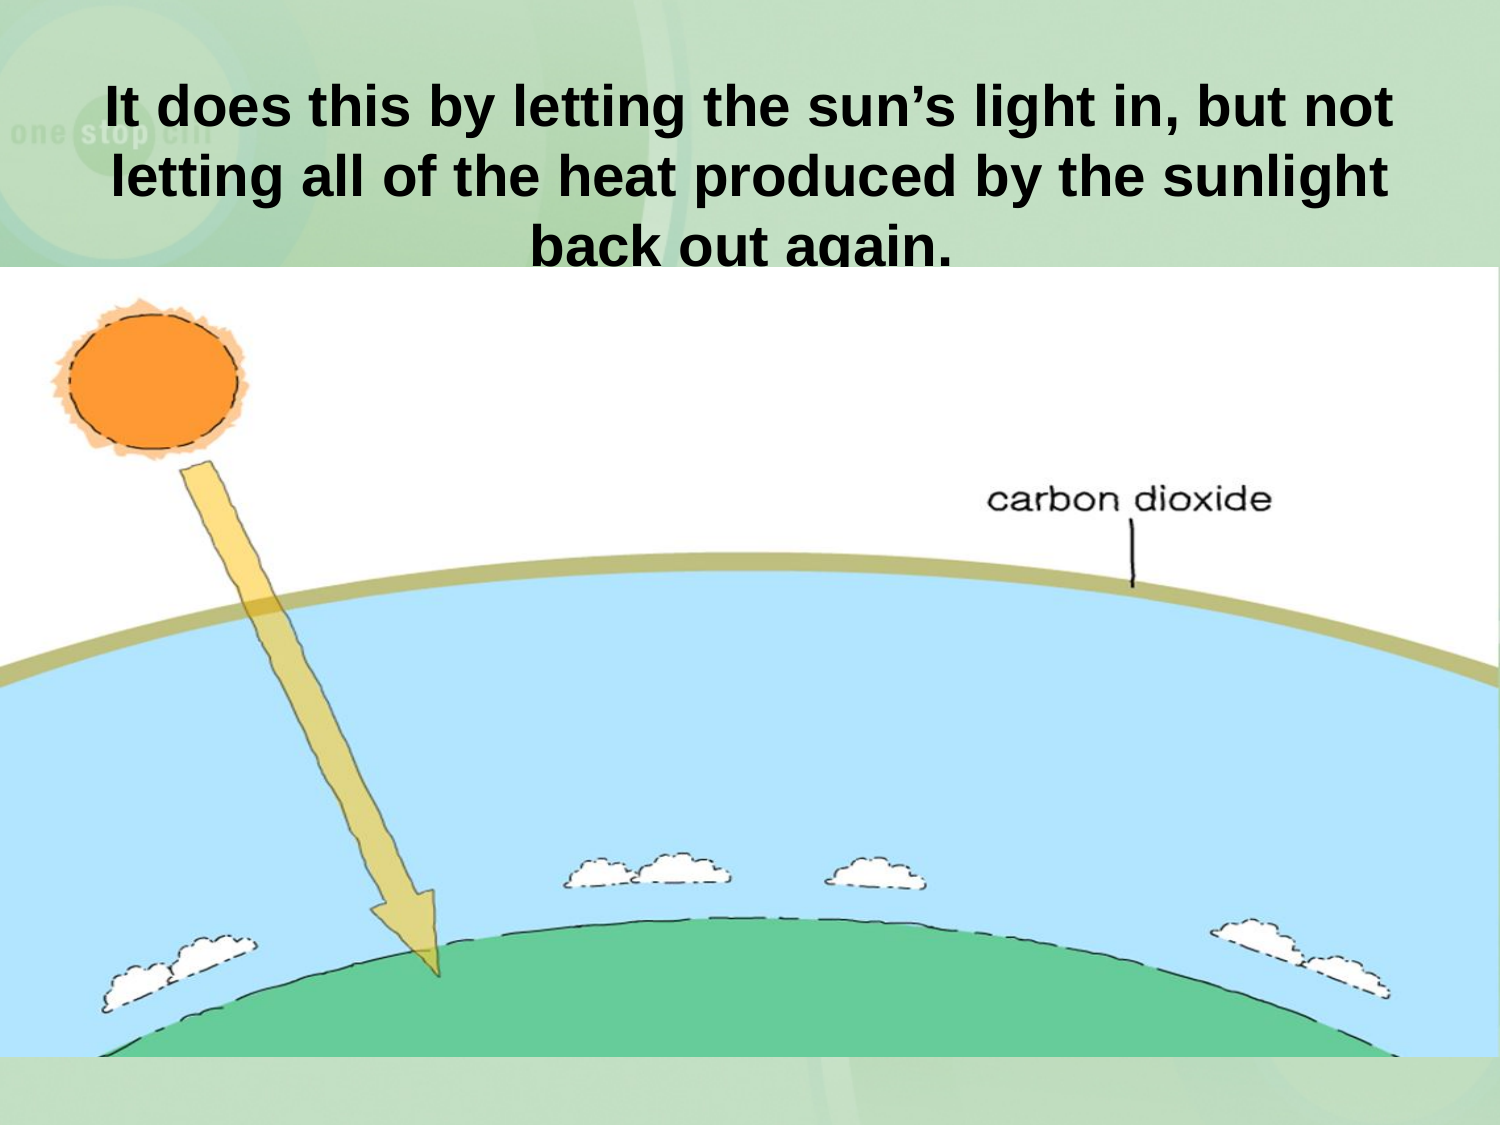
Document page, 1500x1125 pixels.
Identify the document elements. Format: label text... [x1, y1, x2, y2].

title It does this by letting the sun’s light in, but not letting all of the heat produced by the sunlight back out again. [75, 79, 1425, 265]
picture [0, 0, 1500, 1125]
